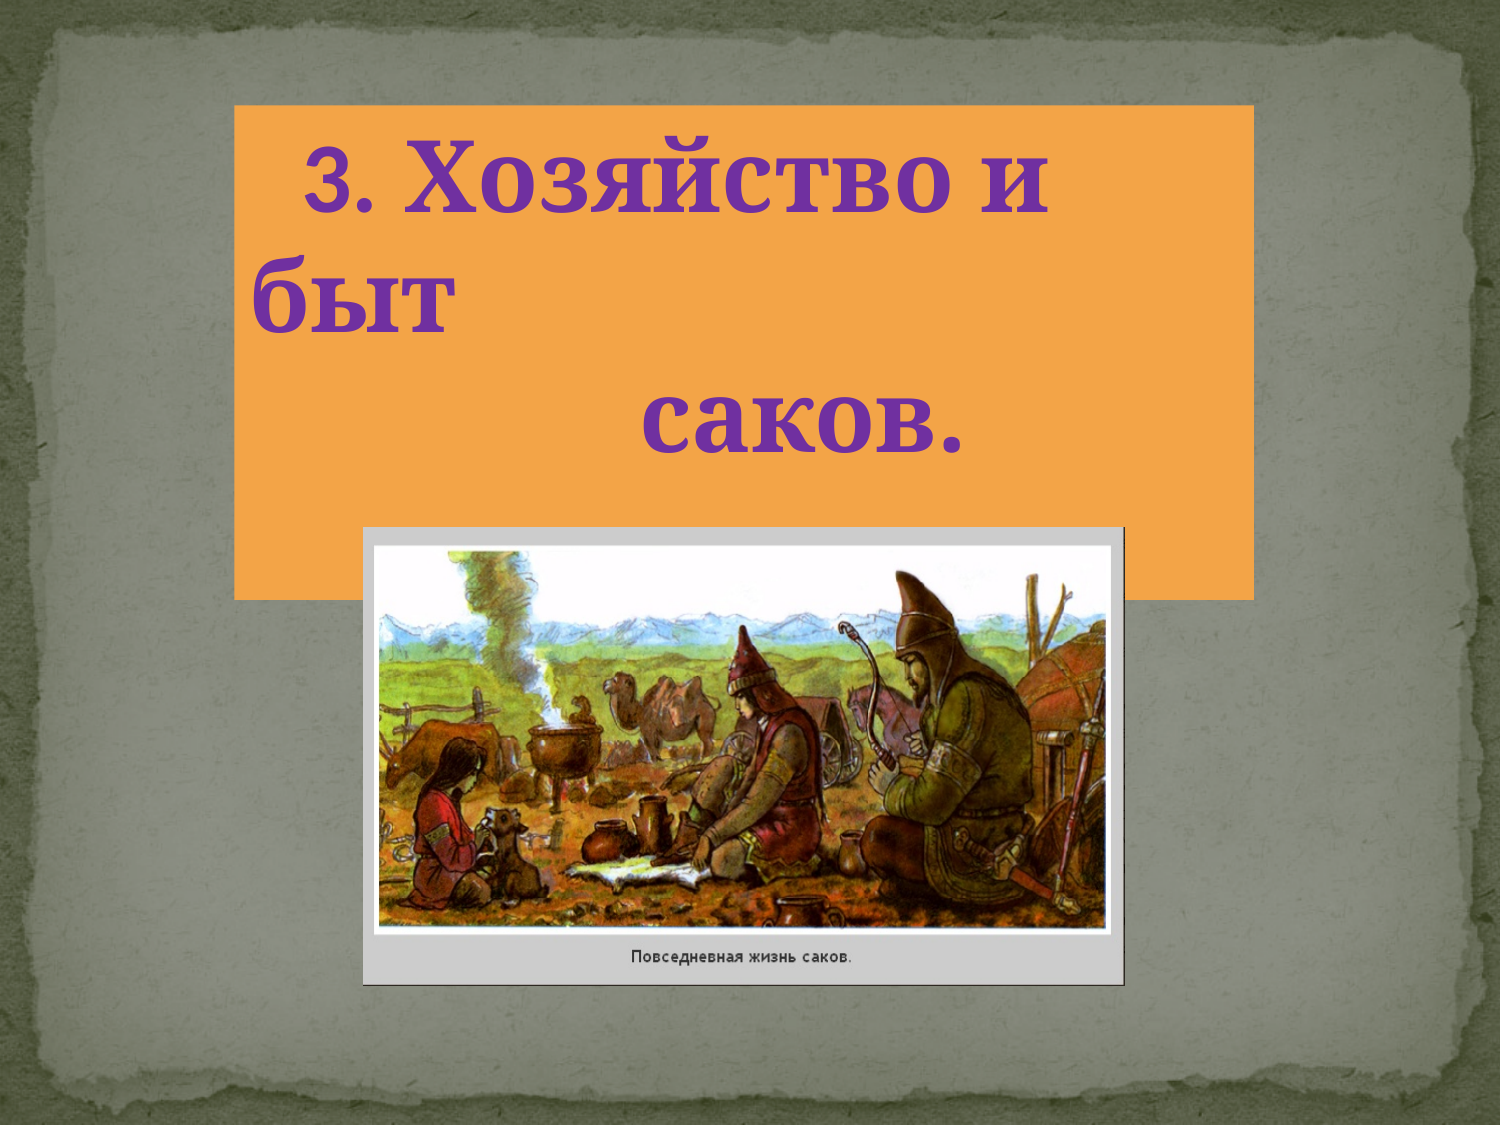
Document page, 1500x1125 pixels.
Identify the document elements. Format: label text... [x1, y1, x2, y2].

title [0, 24, 1350, 225]
text_box 3. Хозяйство и быт саков. [234, 105, 1254, 600]
picture [363, 527, 1125, 986]
